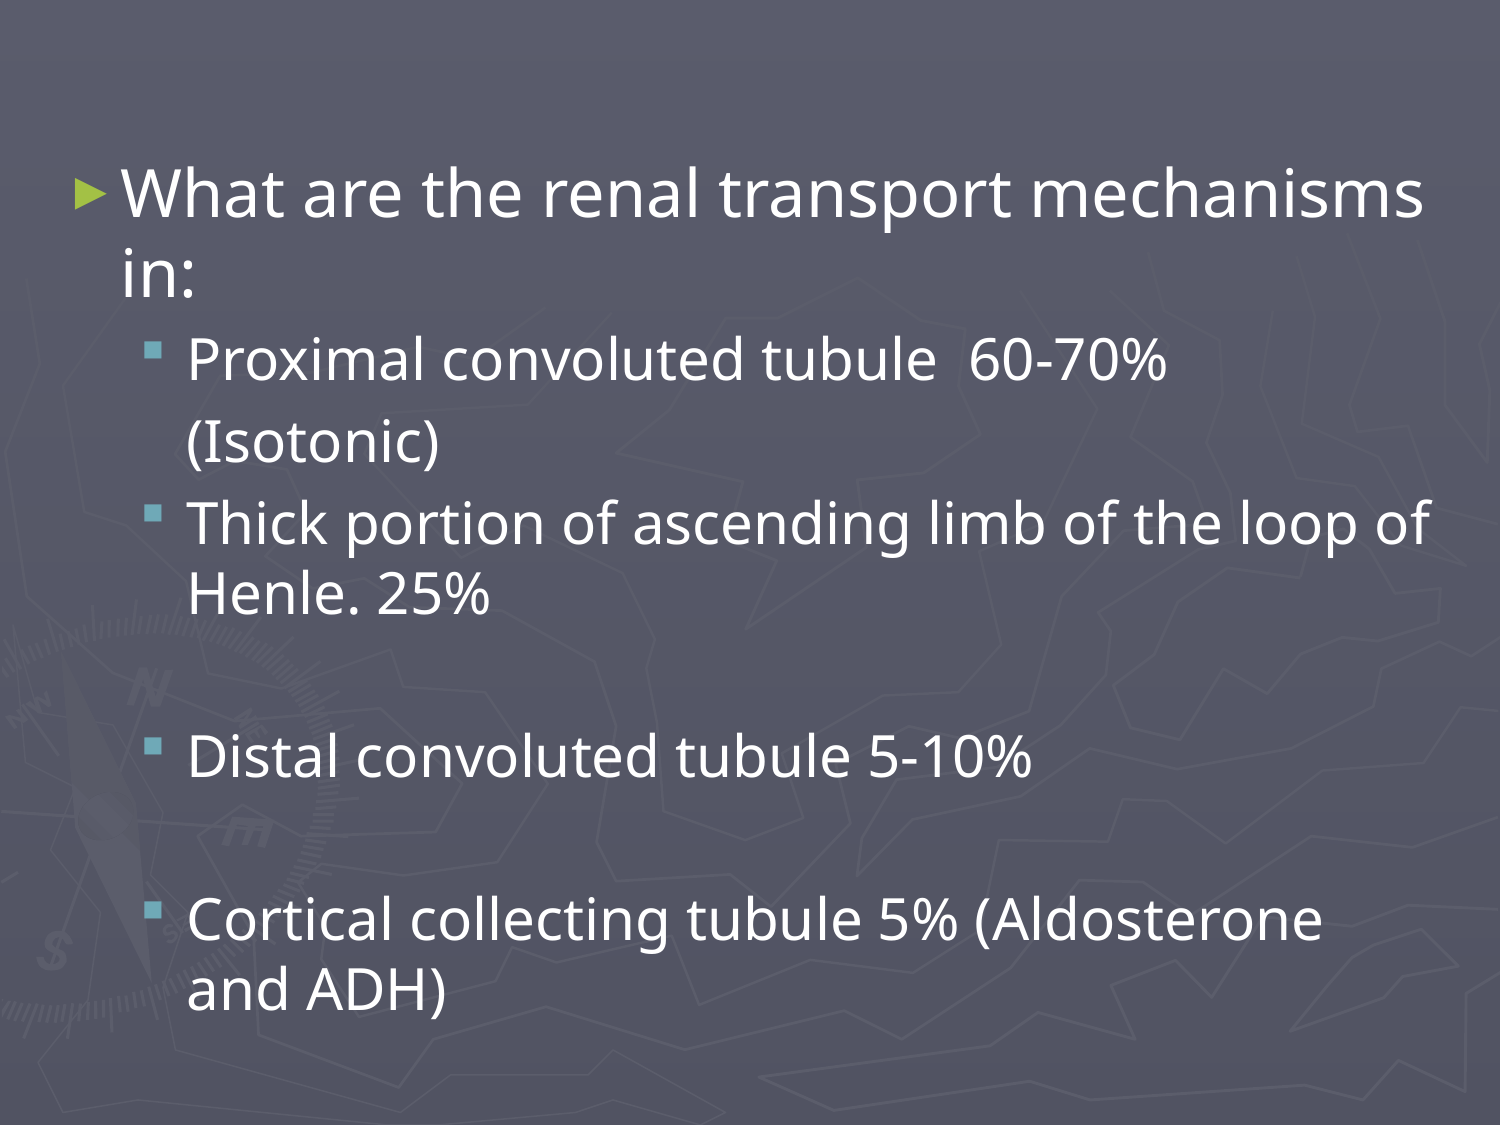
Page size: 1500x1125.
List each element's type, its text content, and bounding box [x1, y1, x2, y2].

list What are the renal transport mechanisms in: Proximal convoluted tubule 60-70% (Isotonic) Thick portion of ascending limb of the loop of Henle. 25% Distal convoluted tubule 5-10% Cortical collecting tubule 5% (Aldosterone and ADH) [49, 49, 1451, 1125]
